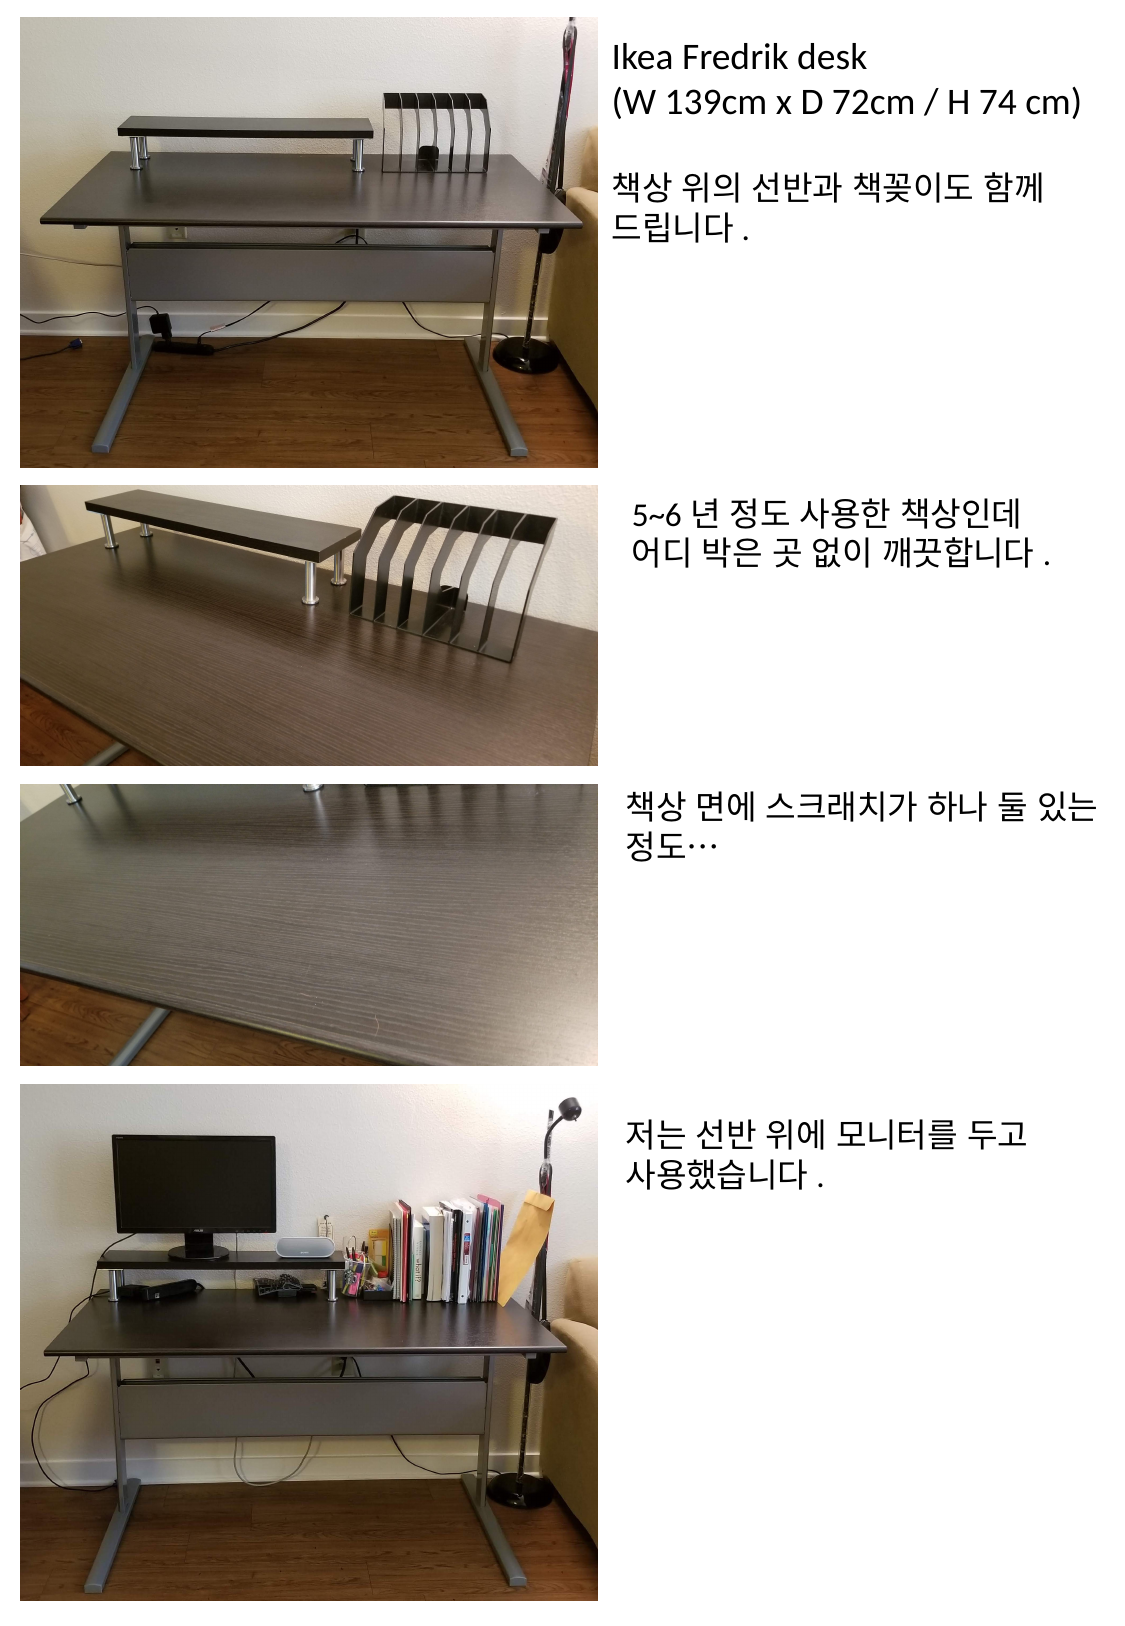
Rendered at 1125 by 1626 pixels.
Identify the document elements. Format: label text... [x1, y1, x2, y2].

picture [20, 17, 598, 468]
picture [20, 784, 598, 1066]
text_box Ikea Fredrik desk (W 139cm x D 72cm / H 74 cm) 책상 위의 선반과 책꽂이도 함께 드립니다. [598, 24, 1105, 255]
picture [20, 485, 598, 766]
text_box 5~6년 정도 사용한 책상인데 어디 박은 곳 없이 깨끗합니다. [617, 485, 1125, 580]
text_box 저는 선반 위에 모니터를 두고 사용했습니다. [610, 1106, 1119, 1202]
picture [20, 1084, 598, 1601]
text_box 책상 면에 스크래치가 하나 둘 있는 정도… [610, 778, 1119, 874]
